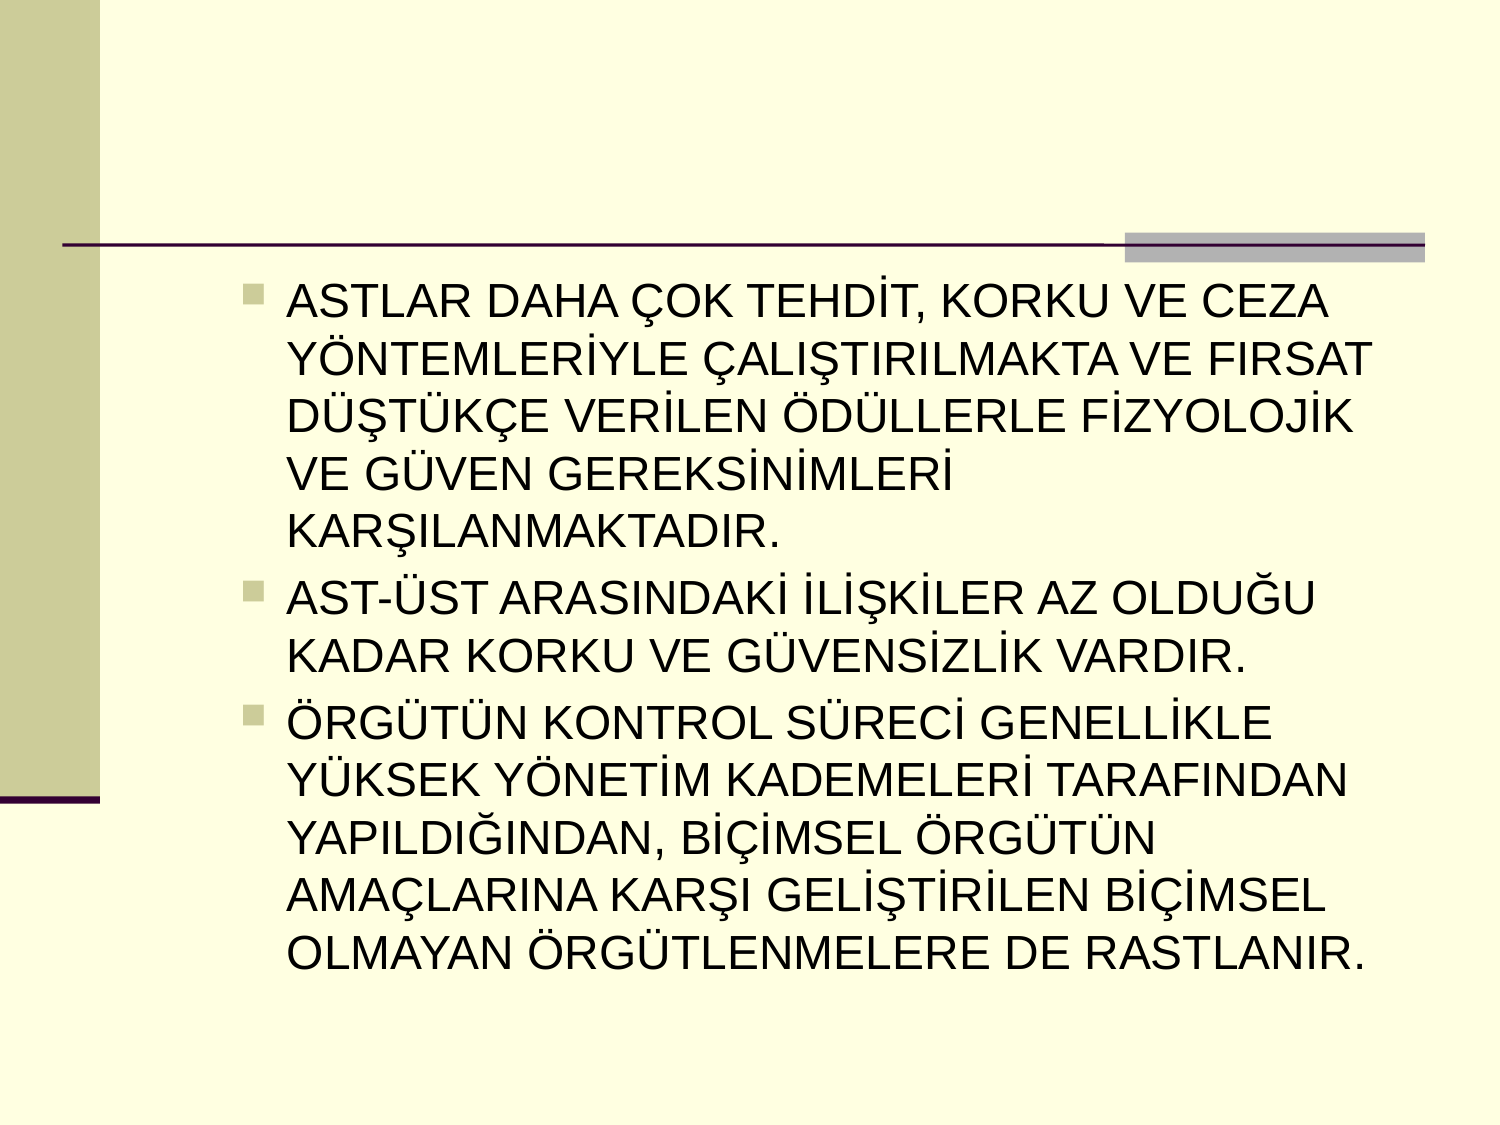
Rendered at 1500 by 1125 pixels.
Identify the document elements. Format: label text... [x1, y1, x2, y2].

list ASTLAR DAHA ÇOK TEHDİT, KORKU VE CEZA YÖNTEMLERİYLE ÇALIŞTIRILMAKTA VE FIRSAT DÜŞTÜKÇE VERİLEN ÖDÜLLERLE FİZYOLOJİK VE GÜVEN GEREKSİNİMLERİ KARŞILANMAKTADIR. AST-ÜST ARASINDAKİ İLİŞKİLER AZ OLDUĞU KADAR KORKU VE GÜVENSİZLİK VARDIR. ÖRGÜTÜN KONTROL SÜRECİ GENELLİKLE YÜKSEK YÖNETİM KADEMELERİ TARAFINDAN YAPILDIĞINDAN, BİÇİMSEL ÖRGÜTÜN AMAÇLARINA KARŞI GELİŞTİRİLEN BİÇİMSEL OLMAYAN ÖRGÜTLENMELERE DE RASTLANIR. [149, 262, 1426, 1048]
